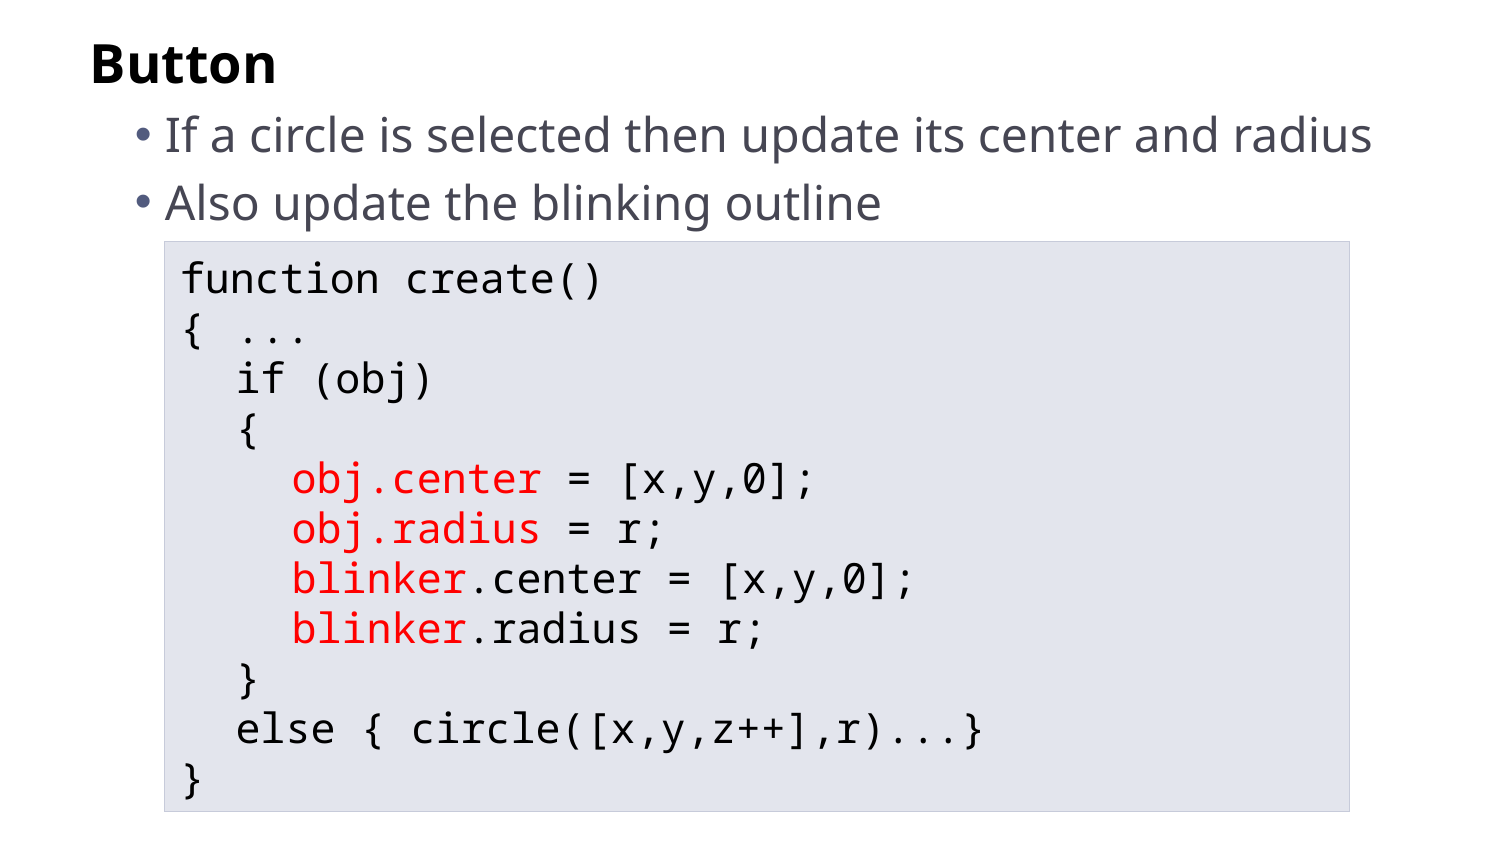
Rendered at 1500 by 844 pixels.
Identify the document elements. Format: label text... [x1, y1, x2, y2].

list Button If a circle is selected then update its center and radius Also update the blinking outline [75, 21, 1475, 835]
text_box function create() { ... if (obj) { obj.center = [x,y,0]; obj.radius = r; blinker.center = [x,y,0]; blinker.radius = r; } else { circle([x,y,z++],r)...} } [164, 241, 1350, 812]
